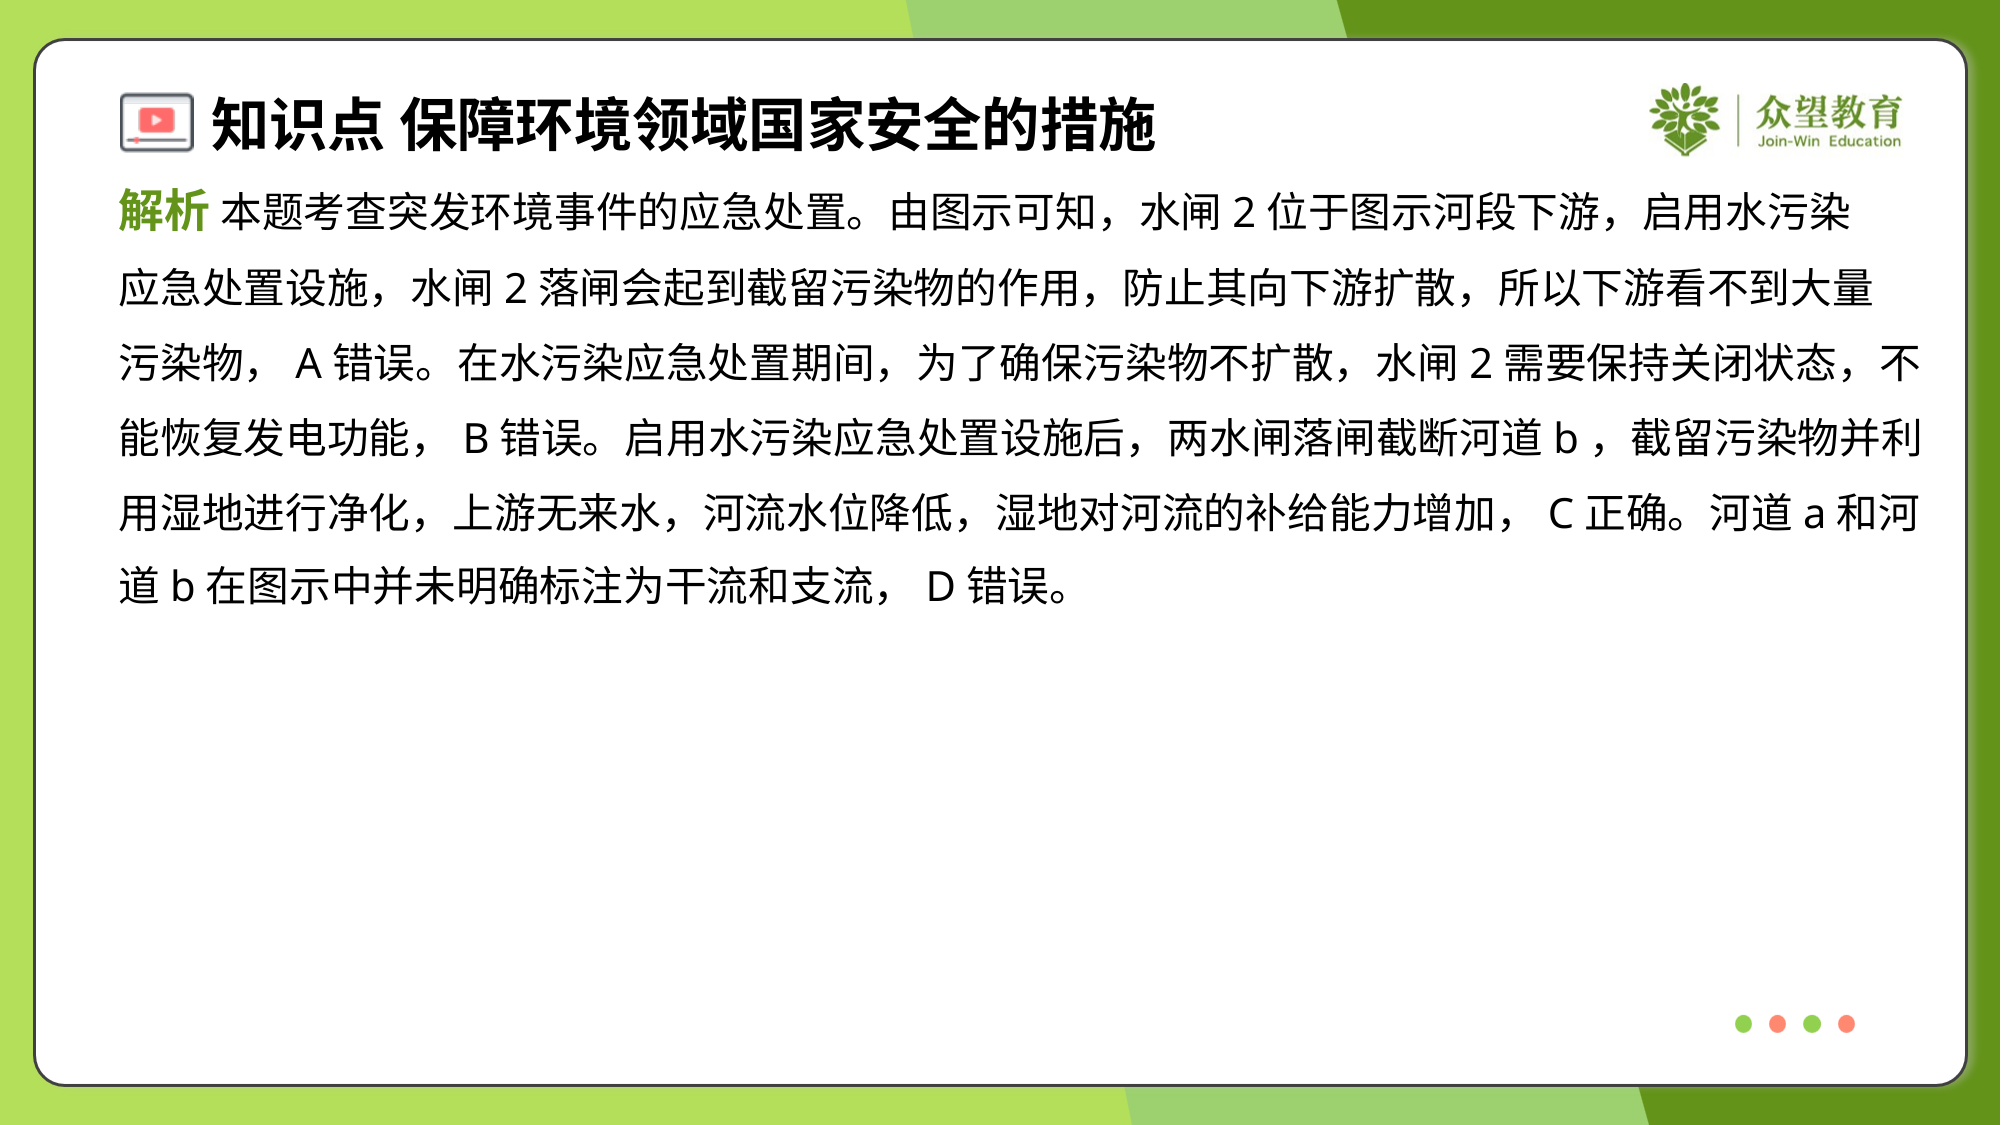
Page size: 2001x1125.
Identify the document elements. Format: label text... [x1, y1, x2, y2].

text_box 解析 本题考查突发环境事件的应急处置。由图示可知，水闸2位于图示河段下游，启用水污染 应急处置设施，水闸2落闸会起到截留污染物的作用，防止其向下游扩散，所以下游看不到大量 污染物，A错误。在水污染应急处置期间，为了确保污染物不扩散，水闸2需要保持关闭状态，不 能恢复发电功能，B错误。启用水污染应急处置设施后，两水闸落闸截断河道b，截留污染物并利 用湿地进行净化，上游无来水，河流水位降低，湿地对河流的补给能力增加，C正确。河道a和河 道b在图示中并未明确标注为干流和支流，D错误。 [118, 159, 1883, 602]
picture [0, 0, 2000, 1125]
